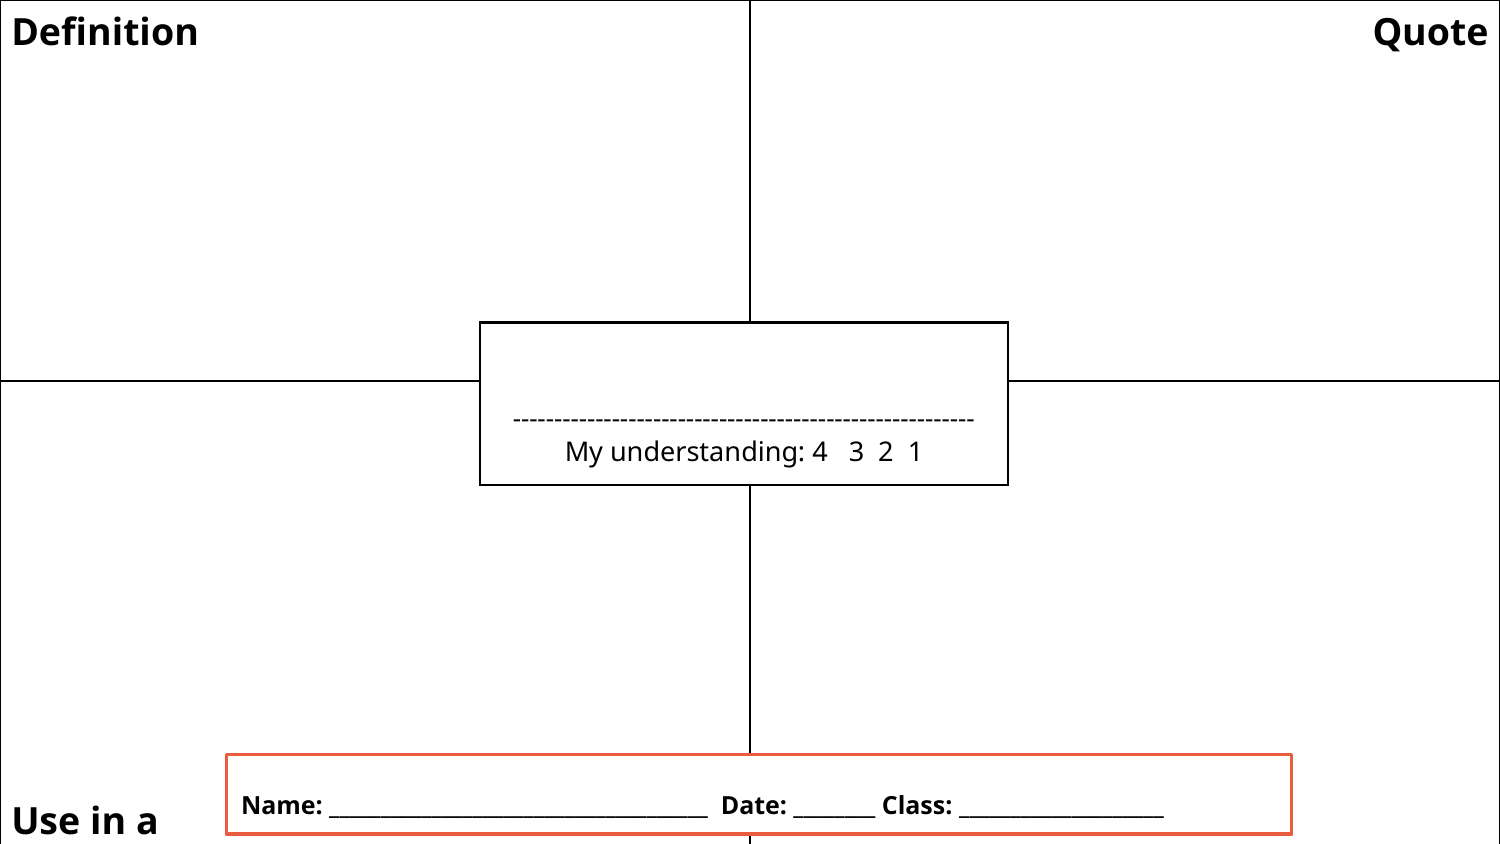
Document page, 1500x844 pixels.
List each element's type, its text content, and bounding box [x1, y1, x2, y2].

table_header Definition [1, 1, 749, 380]
table_cell Use in a Sentence [1, 382, 749, 844]
text_box -------------------------------------------------------- My understanding: 4 3 2 1 [480, 322, 1008, 486]
text_box Name: _____________________________________ Date: ________ Class: ____________________ [226, 754, 1292, 834]
table_cell Imp Question [751, 382, 1499, 844]
table_header Quote [751, 1, 1499, 380]
